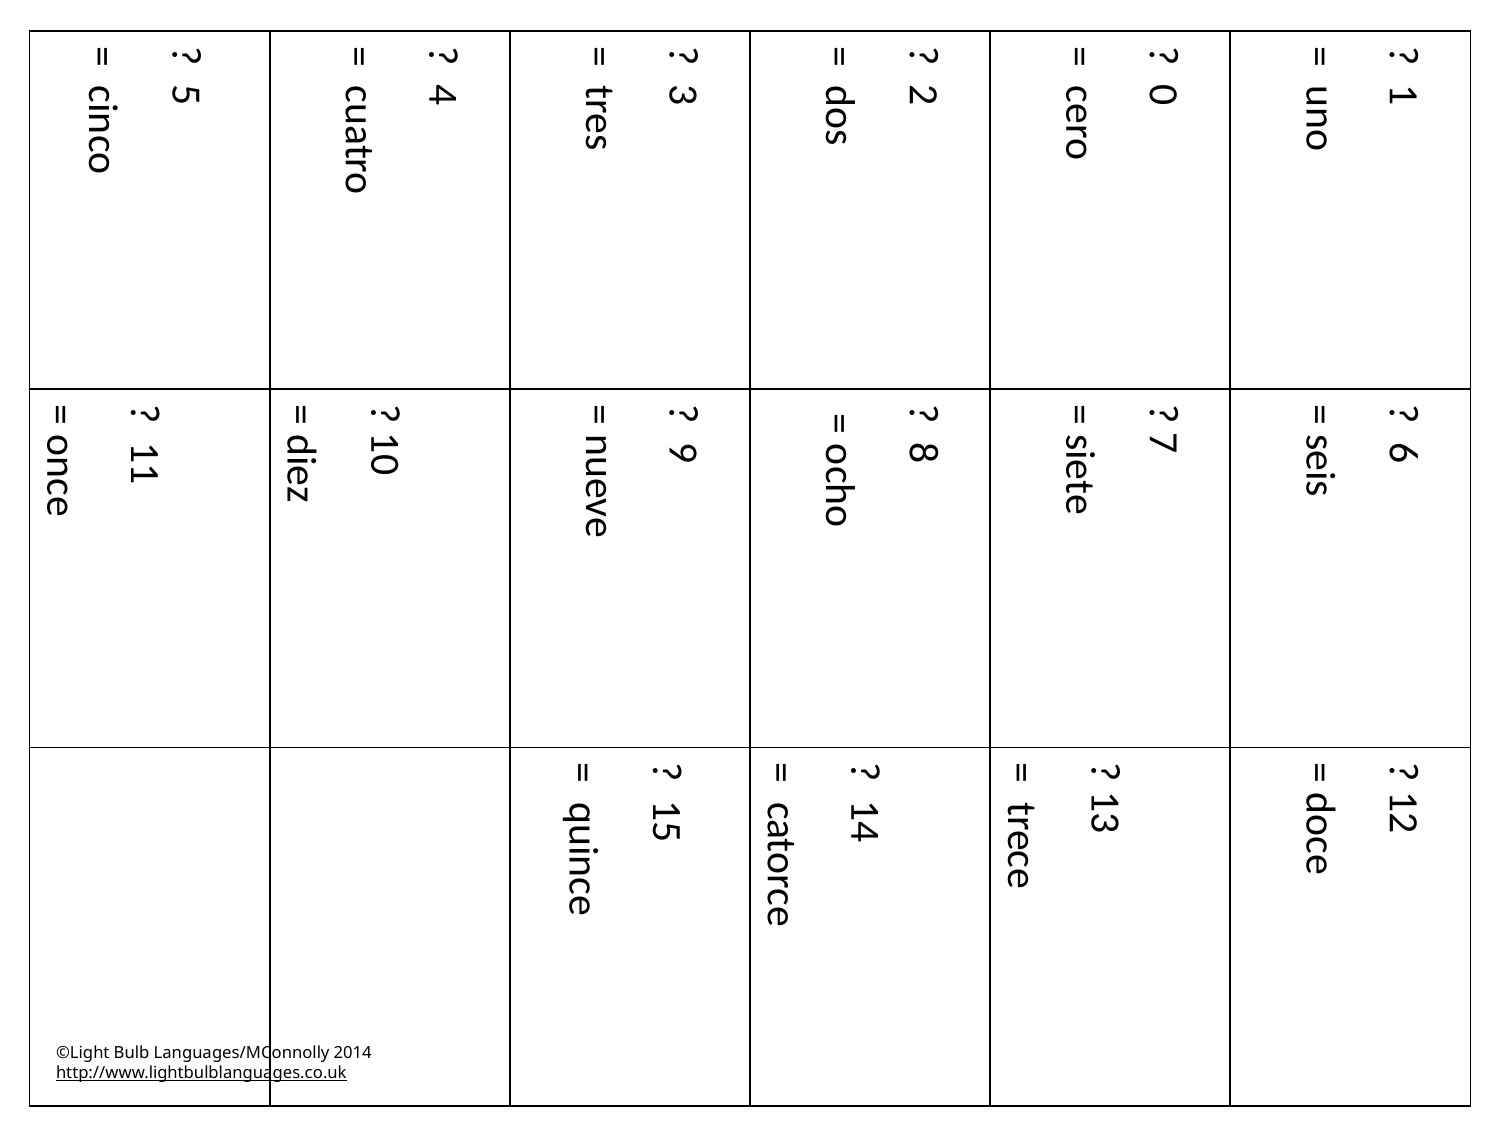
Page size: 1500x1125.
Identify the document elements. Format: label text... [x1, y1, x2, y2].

table_cell ? 7 = siete [991, 390, 1229, 747]
table_cell ? 9 = nueve [511, 390, 749, 747]
table_header ? 0 = cero [991, 32, 1229, 388]
table_header ? 4 = cuatro [271, 32, 509, 388]
table_cell ? 15 = quince [511, 748, 749, 1105]
table_cell ? 14 = catorce [751, 748, 989, 1105]
table_header ? 2 = dos [751, 32, 989, 388]
table_cell ? 12 = doce [1231, 748, 1470, 1105]
table_cell ? 13 = trece [991, 748, 1229, 1105]
table_cell ? 6 = seis [1231, 390, 1470, 747]
table_cell ? 11 = once [30, 390, 269, 747]
table_cell ? 8 = ocho [751, 390, 989, 747]
table_header ? 5 = cinco [30, 32, 269, 388]
table_cell [271, 748, 509, 1105]
table_cell [30, 748, 269, 1105]
table_header ? 1 = uno [1231, 32, 1470, 388]
table_cell ? 10 = diez [271, 390, 509, 747]
text_box ©Light Bulb Languages/MConnolly 2014 http://www.lightbulblanguages.co.uk [41, 1035, 502, 1093]
table_header ? 3 = tres [511, 32, 749, 388]
